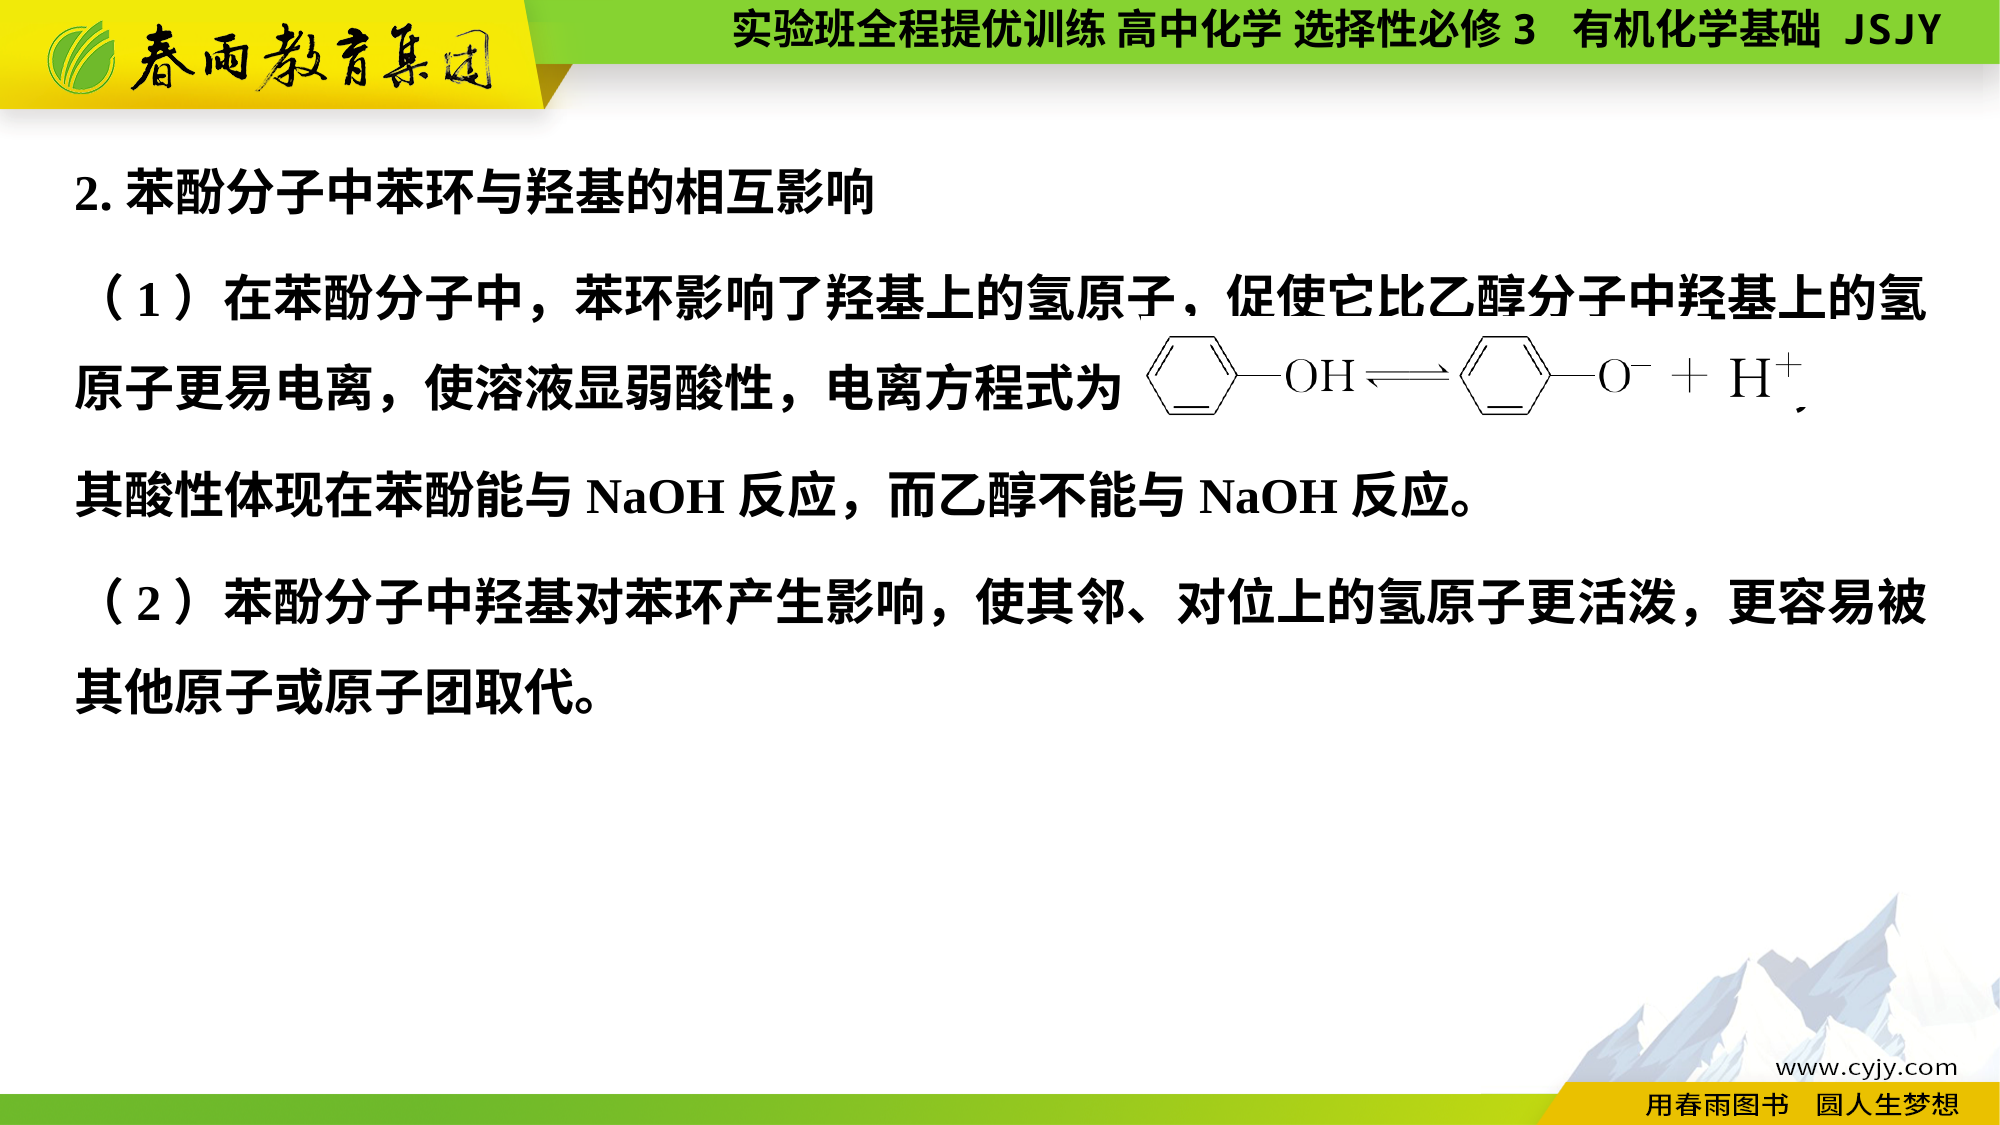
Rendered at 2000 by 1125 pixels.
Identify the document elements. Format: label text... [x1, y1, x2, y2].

list 2.苯酚分子中苯环与羟基的相互影响 （1）在苯酚分子中，苯环影响了羟基上的氢原子，促使它比乙醇分子中羟基上的氢原子更易电离，使溶液显弱酸性，电离方程式为 ， 其酸性体现在苯酚能与NaOH反应，而乙醇不能与NaOH反应。 （2）苯酚分子中羟基对苯环产生影响，使其邻、对位上的氢原子更活泼，更容易被其他原子或原子团取代。 [59, 122, 1944, 734]
picture [0, 0, 2000, 1125]
